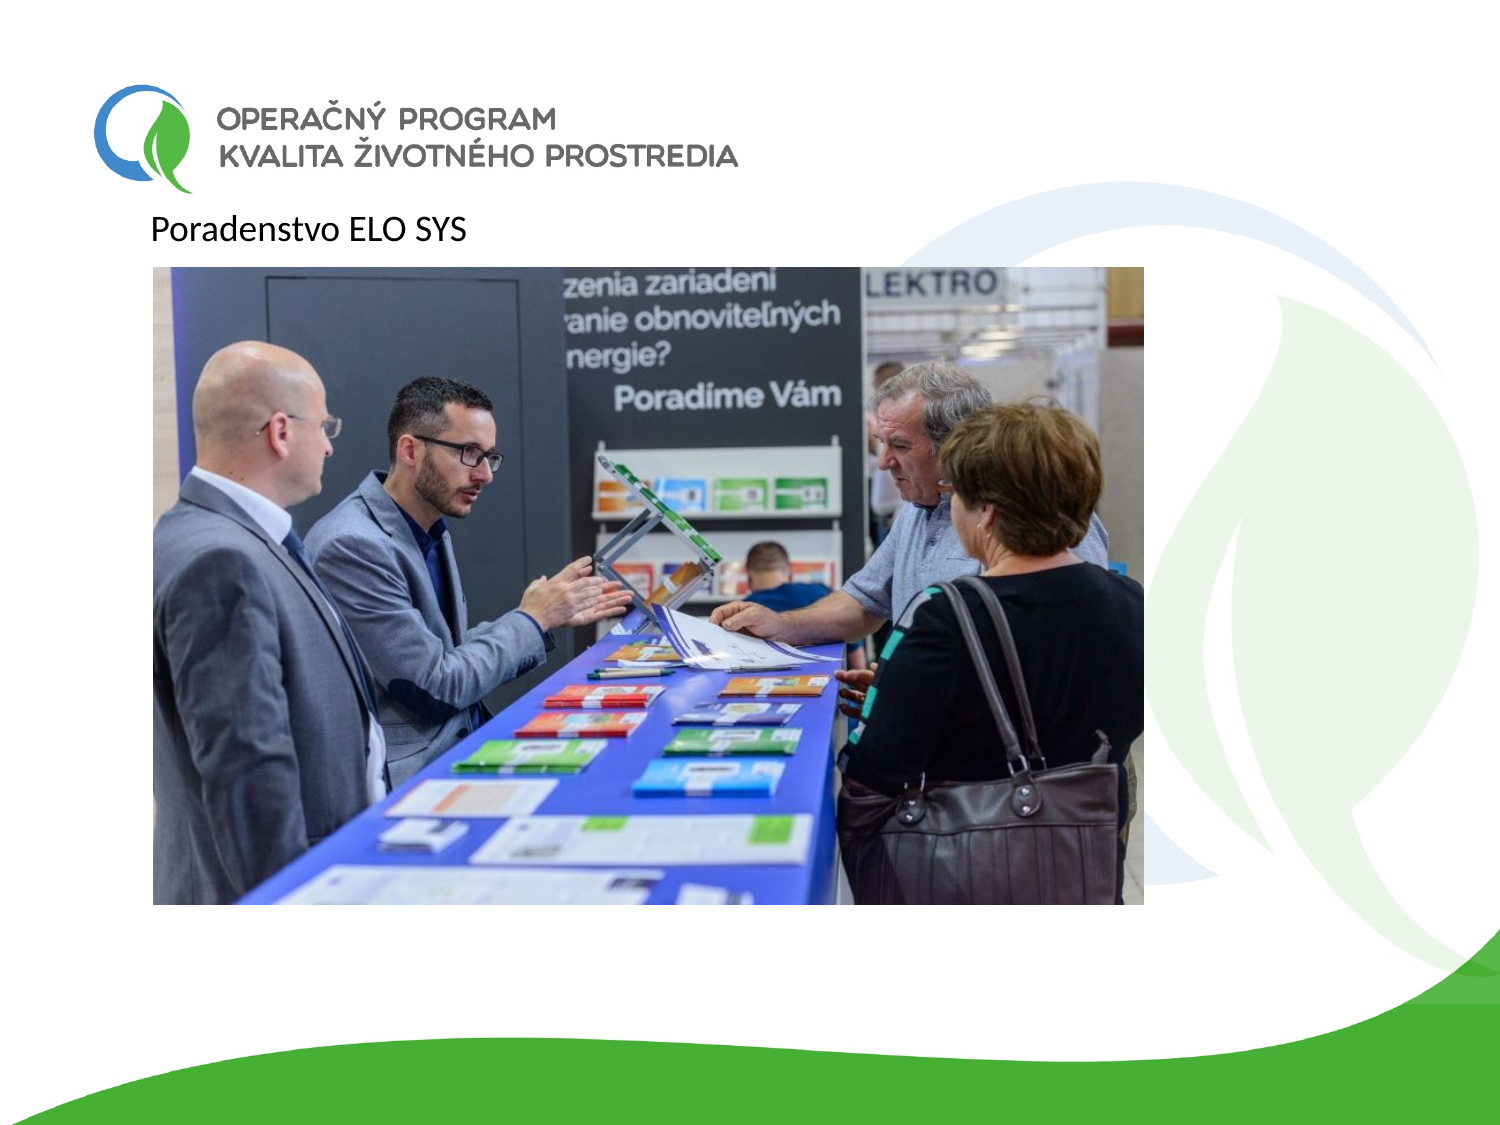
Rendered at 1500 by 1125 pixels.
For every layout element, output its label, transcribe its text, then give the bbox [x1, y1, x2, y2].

picture [0, 77, 1500, 1125]
text_box Poradenstvo ELO SYS [135, 205, 720, 256]
